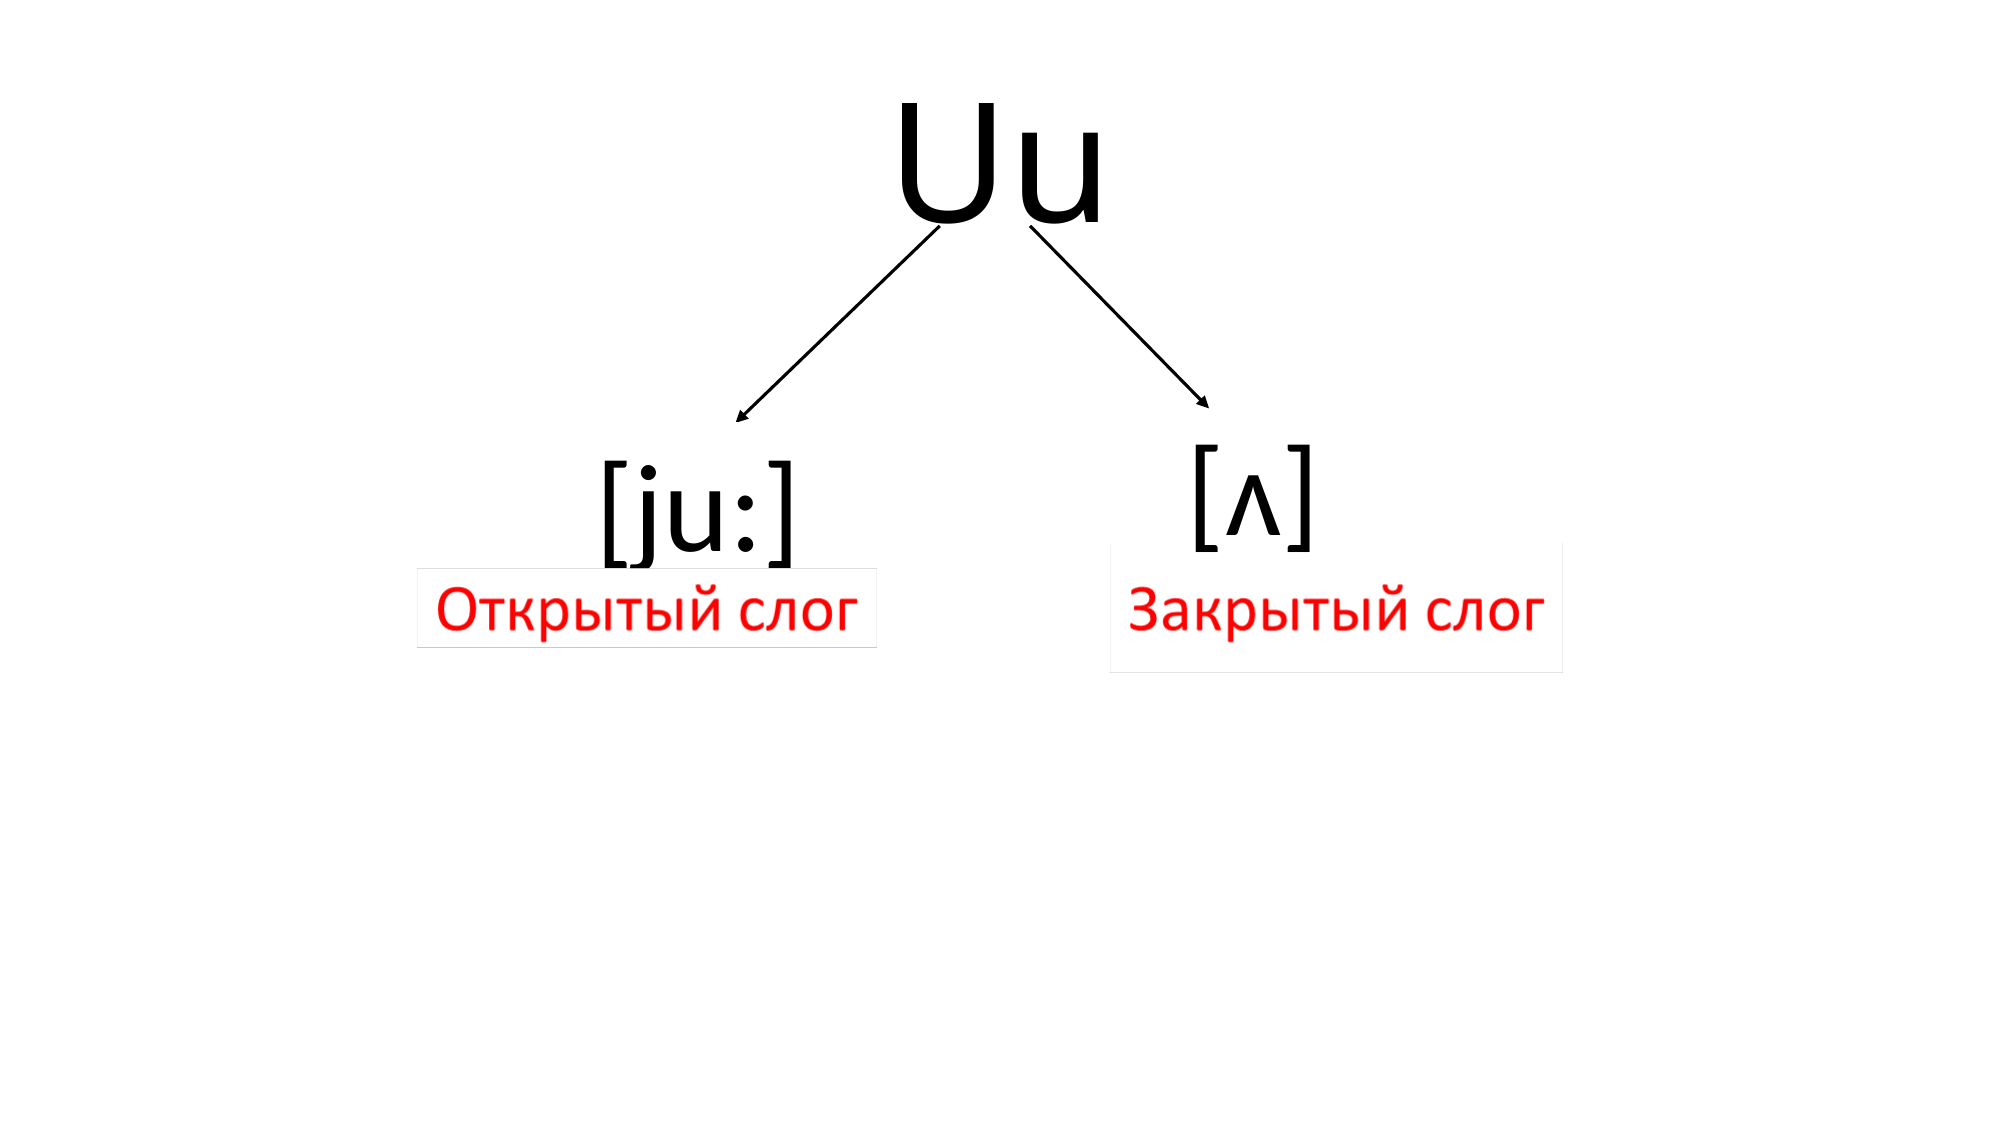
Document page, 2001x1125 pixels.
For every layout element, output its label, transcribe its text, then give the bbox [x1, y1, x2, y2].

picture [394, 547, 898, 689]
title Uu [137, 59, 1863, 278]
text_box [ju:] [519, 422, 878, 547]
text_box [1030, 225, 1209, 409]
text_box [ʌ] [1139, 422, 1367, 543]
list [1087, 543, 1600, 689]
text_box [735, 225, 940, 423]
